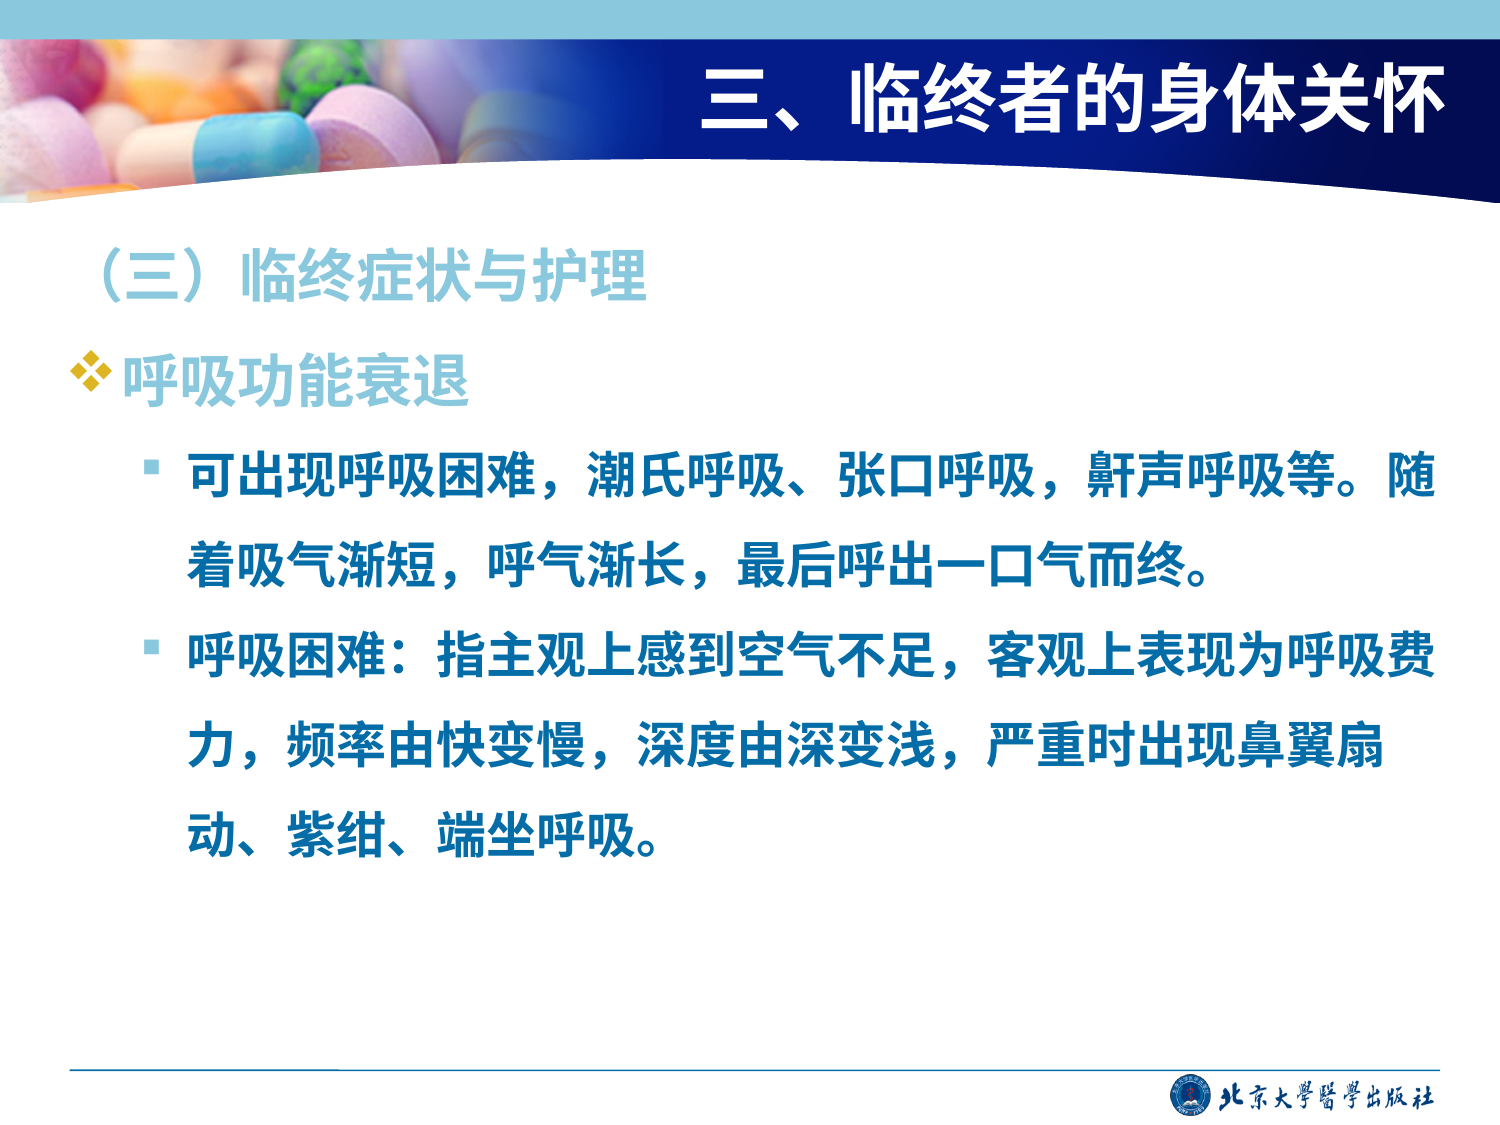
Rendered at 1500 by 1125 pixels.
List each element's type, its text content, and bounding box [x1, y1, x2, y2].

title 三、临终者的身体关怀 [137, 49, 1463, 143]
picture [1170, 1074, 1436, 1118]
picture [0, 40, 1500, 203]
list （三）临终症状与护理 呼吸功能衰退 可出现呼吸困难，潮氏呼吸、张口呼吸，鼾声呼吸等。随着吸气渐短，呼气渐长，最后呼出一口气而终。 呼吸困难：指主观上感到空气不足，客观上表现为呼吸费力，频率由快变慢，深度由深变浅，严重时出现鼻翼扇动、紫绀、端坐呼吸。 [49, 196, 1463, 1071]
